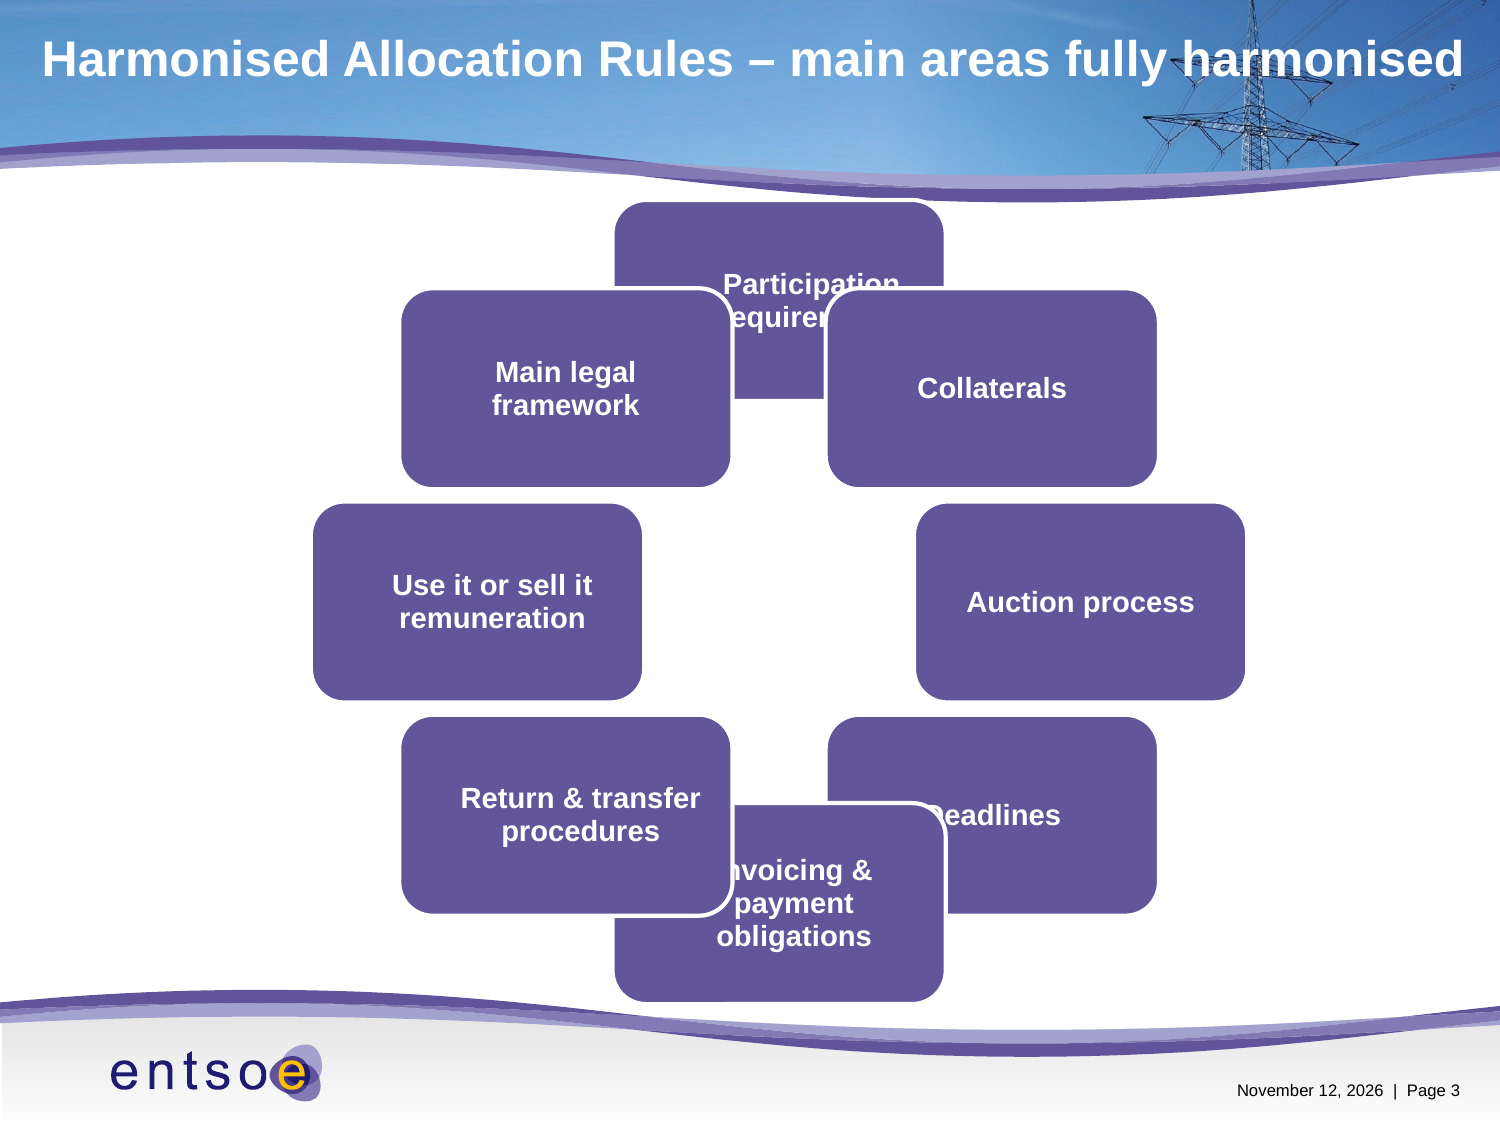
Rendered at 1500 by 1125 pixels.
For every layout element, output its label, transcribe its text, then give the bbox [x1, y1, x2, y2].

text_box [112, 199, 1446, 1005]
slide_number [455, 1079, 1461, 1105]
picture [0, 0, 1500, 175]
title Harmonised Allocation Rules – main areas fully harmonised [41, 26, 1487, 86]
